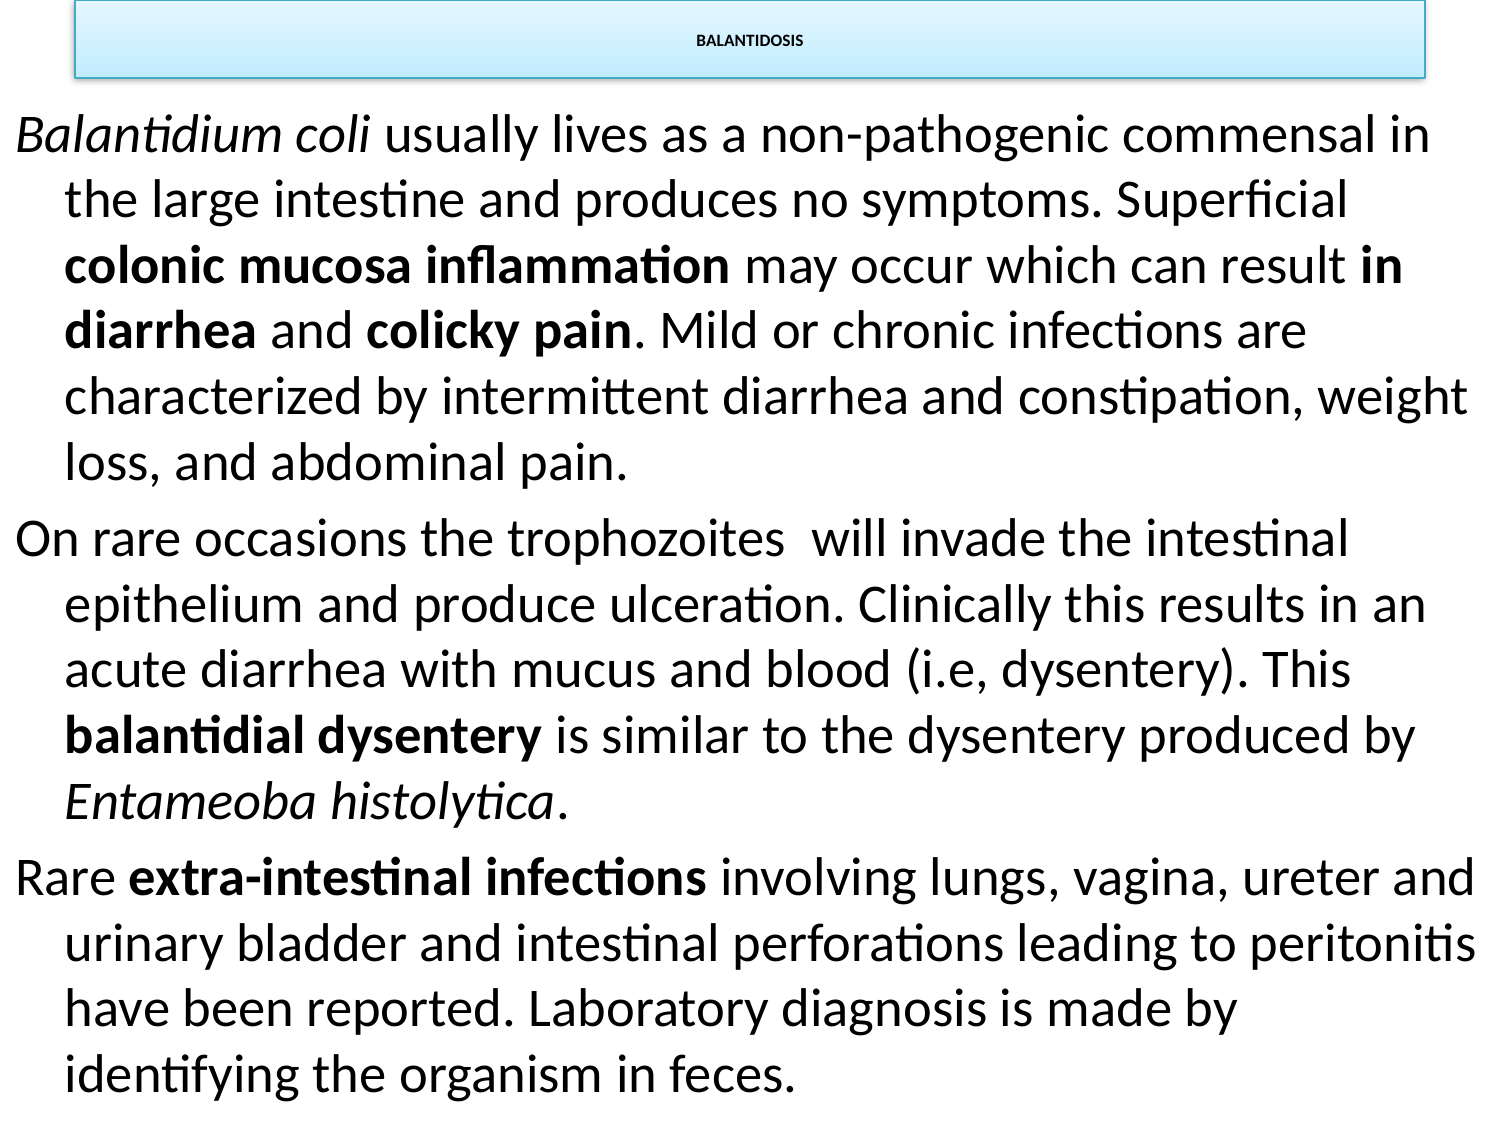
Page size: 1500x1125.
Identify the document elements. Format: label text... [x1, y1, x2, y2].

title BALANTIDOSIS [74, 0, 1426, 79]
list Balantidium coli usually lives as a non-pathogenic commensal in the large intestine and produces no symptoms. Superficial colonic mucosa inflammation may occur which can result in diarrhea and colicky pain. Mild or chronic infections are characterized by intermittent diarrhea and constipation, weight loss, and abdominal pain. On rare occasions the trophozoites will invade the intestinal epithelium and produce ulceration. Clinically this results in an acute diarrhea with mucus and blood (i.e, dysentery). This balantidial dysentery is similar to the dysentery produced by Entameoba histolytica. Rare extra-intestinal infections involving lungs, vagina, ureter and urinary bladder and intestinal perforations leading to peritonitis have been reported. Laboratory diagnosis is made by identifying the organism in feces. [0, 90, 1500, 1125]
